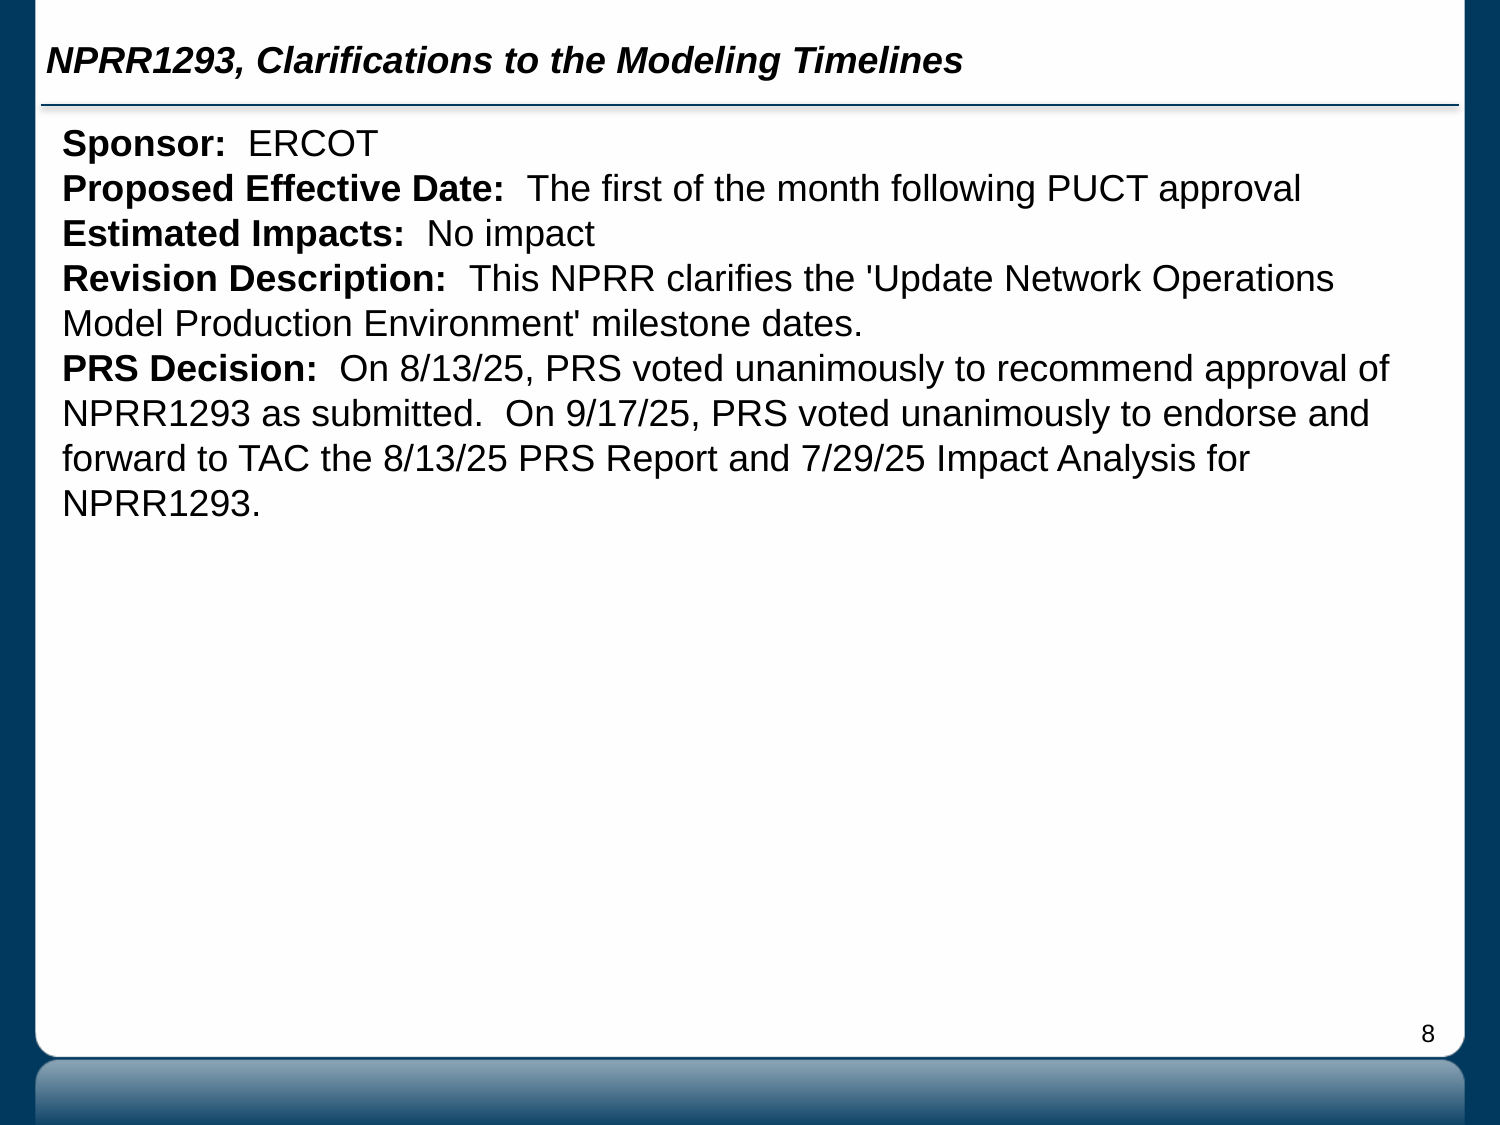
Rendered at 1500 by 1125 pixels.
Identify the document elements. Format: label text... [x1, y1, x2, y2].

title NPRR1293, Clarifications to the Modeling Timelines [31, 20, 1464, 97]
picture [35, 0, 1465, 1125]
text_box Sponsor: ERCOT Proposed Effective Date: The first of the month following PUCT approval Estimated Impacts: No impact Revision Description: This NPRR clarifies the 'Update Network Operations Model Production Environment' milestone dates. PRS Decision: On 8/13/25, PRS voted unanimously to recommend approval of NPRR1293 as submitted. On 9/17/25, PRS voted unanimously to endorse and forward to TAC the 8/13/25 PRS Report and 7/29/25 Impact Analysis for NPRR1293. [47, 111, 1444, 531]
